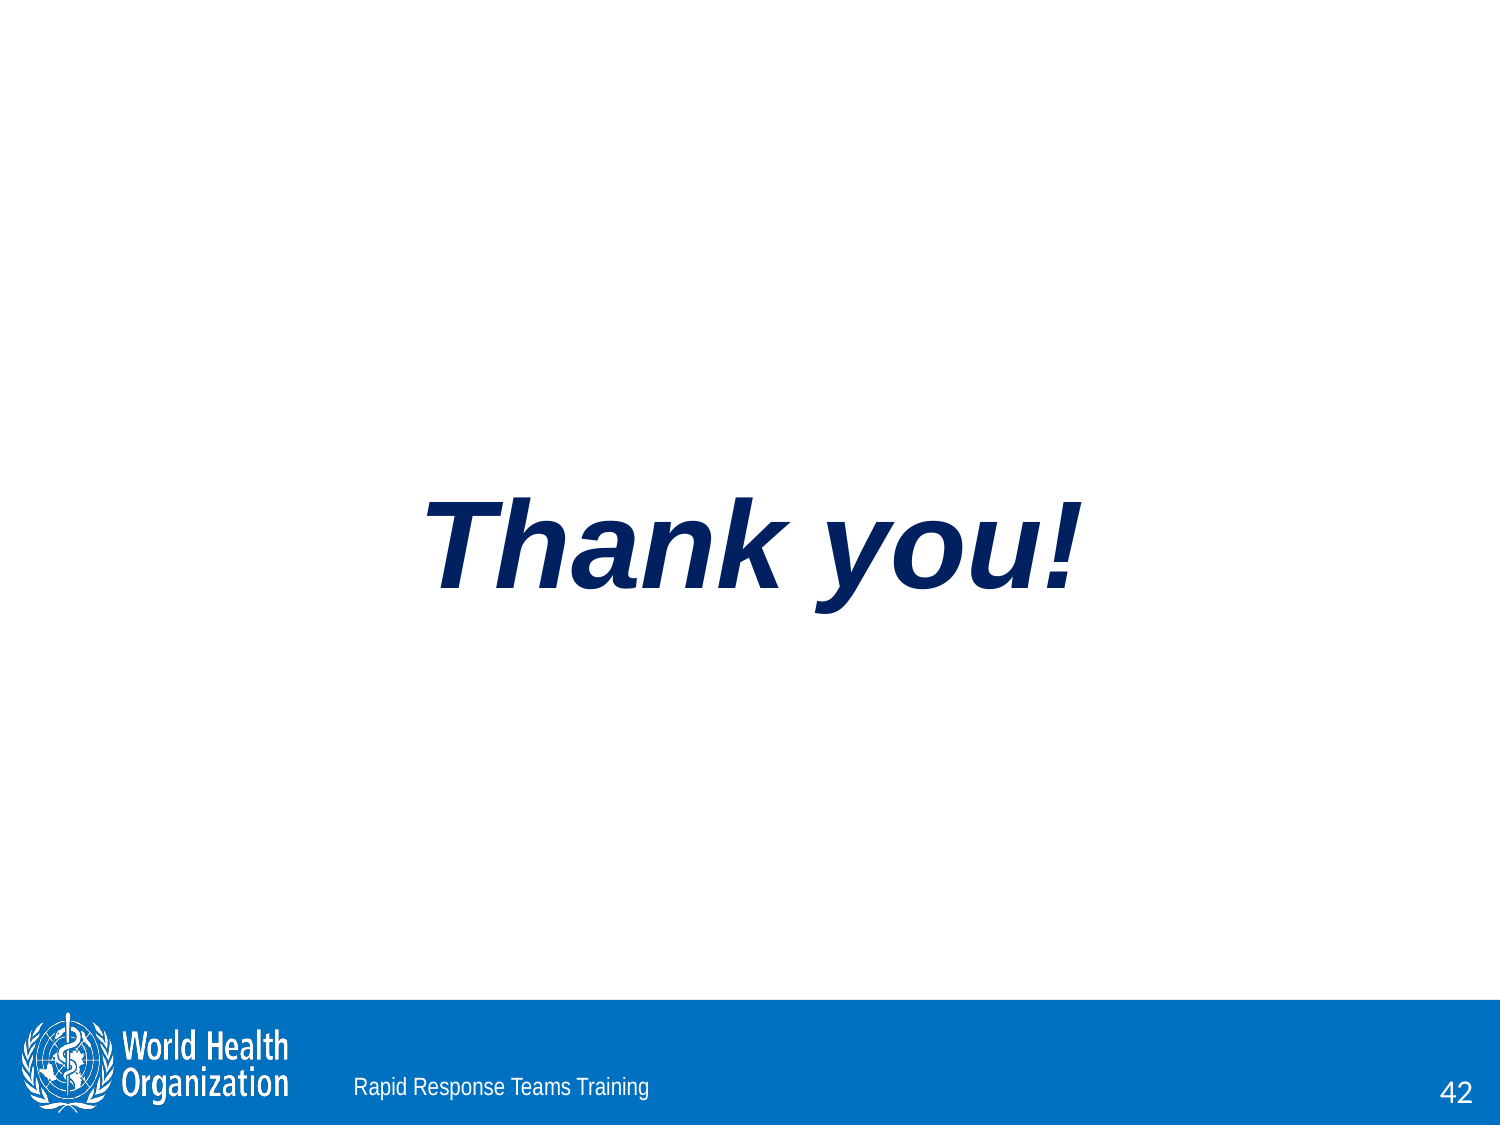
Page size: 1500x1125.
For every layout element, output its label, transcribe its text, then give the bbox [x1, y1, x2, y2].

picture [21, 1012, 288, 1113]
title Thank you! [76, 444, 1427, 632]
